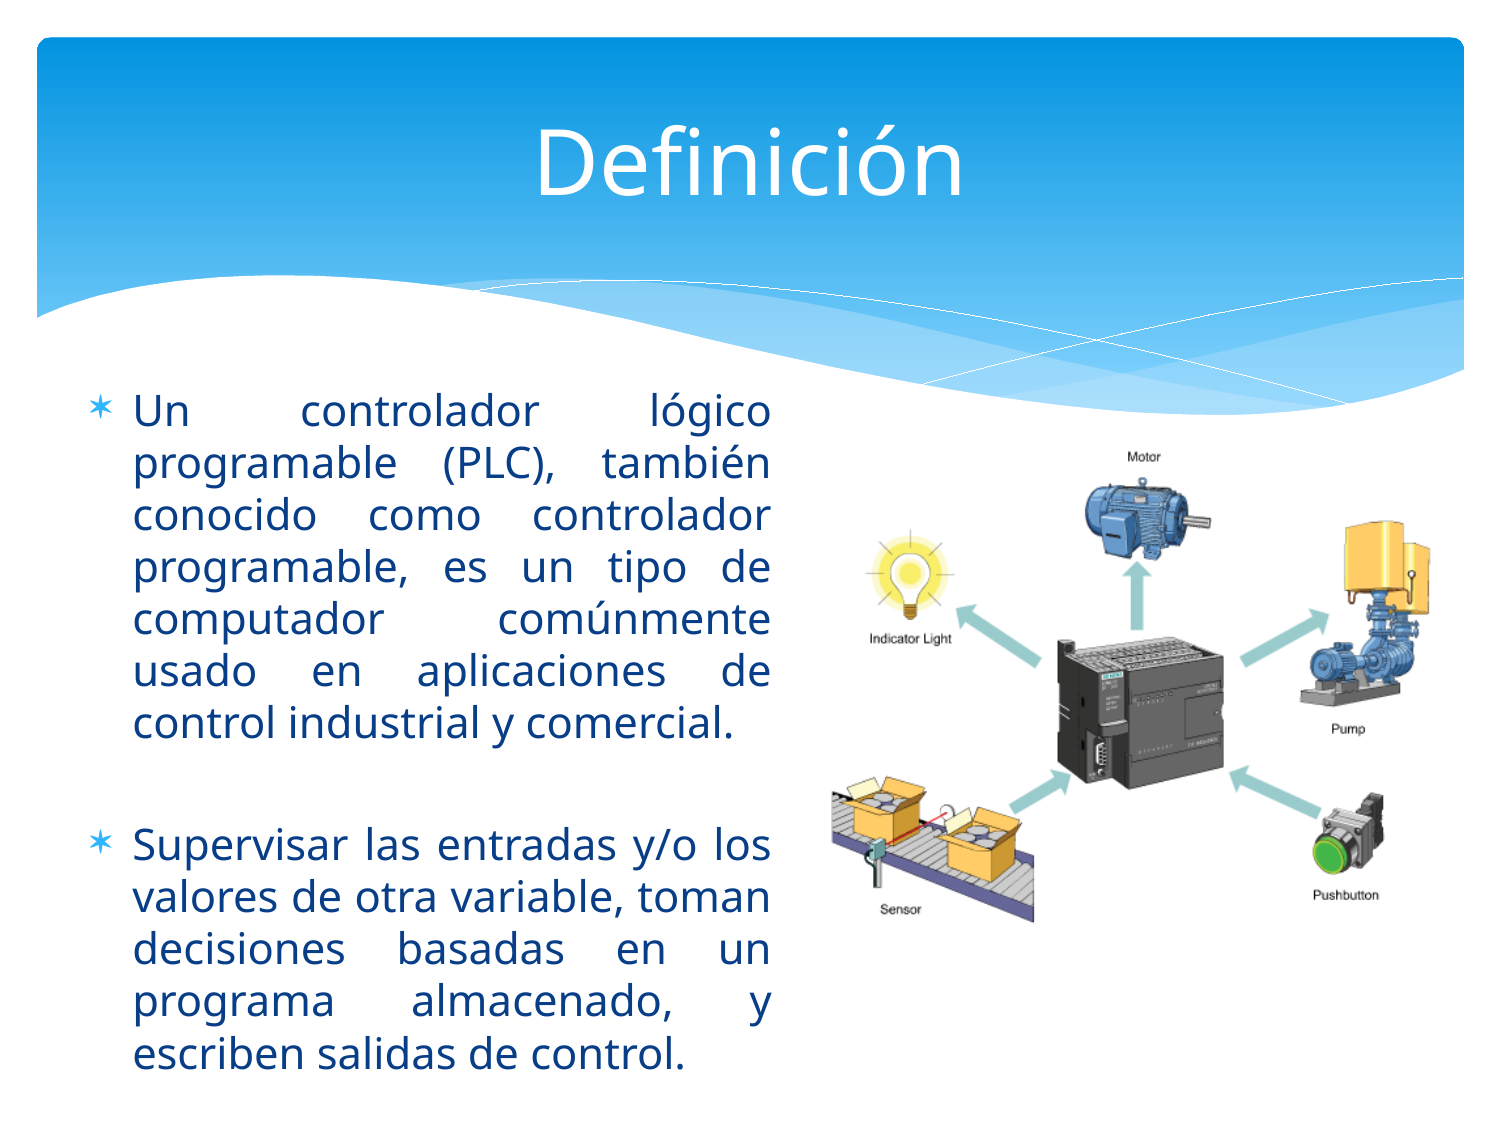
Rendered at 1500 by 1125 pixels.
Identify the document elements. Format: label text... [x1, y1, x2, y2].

list Un controlador lógico programable (PLC), también conocido como controlador programable, es un tipo de computador comúnmente usado en aplicaciones de control industrial y comercial. Supervisar las entradas y/o los valores de otra variable, toman decisiones basadas en un programa almacenado, y escriben salidas de control. [75, 375, 788, 1088]
picture [787, 446, 1471, 955]
title Definición [75, 55, 1425, 261]
